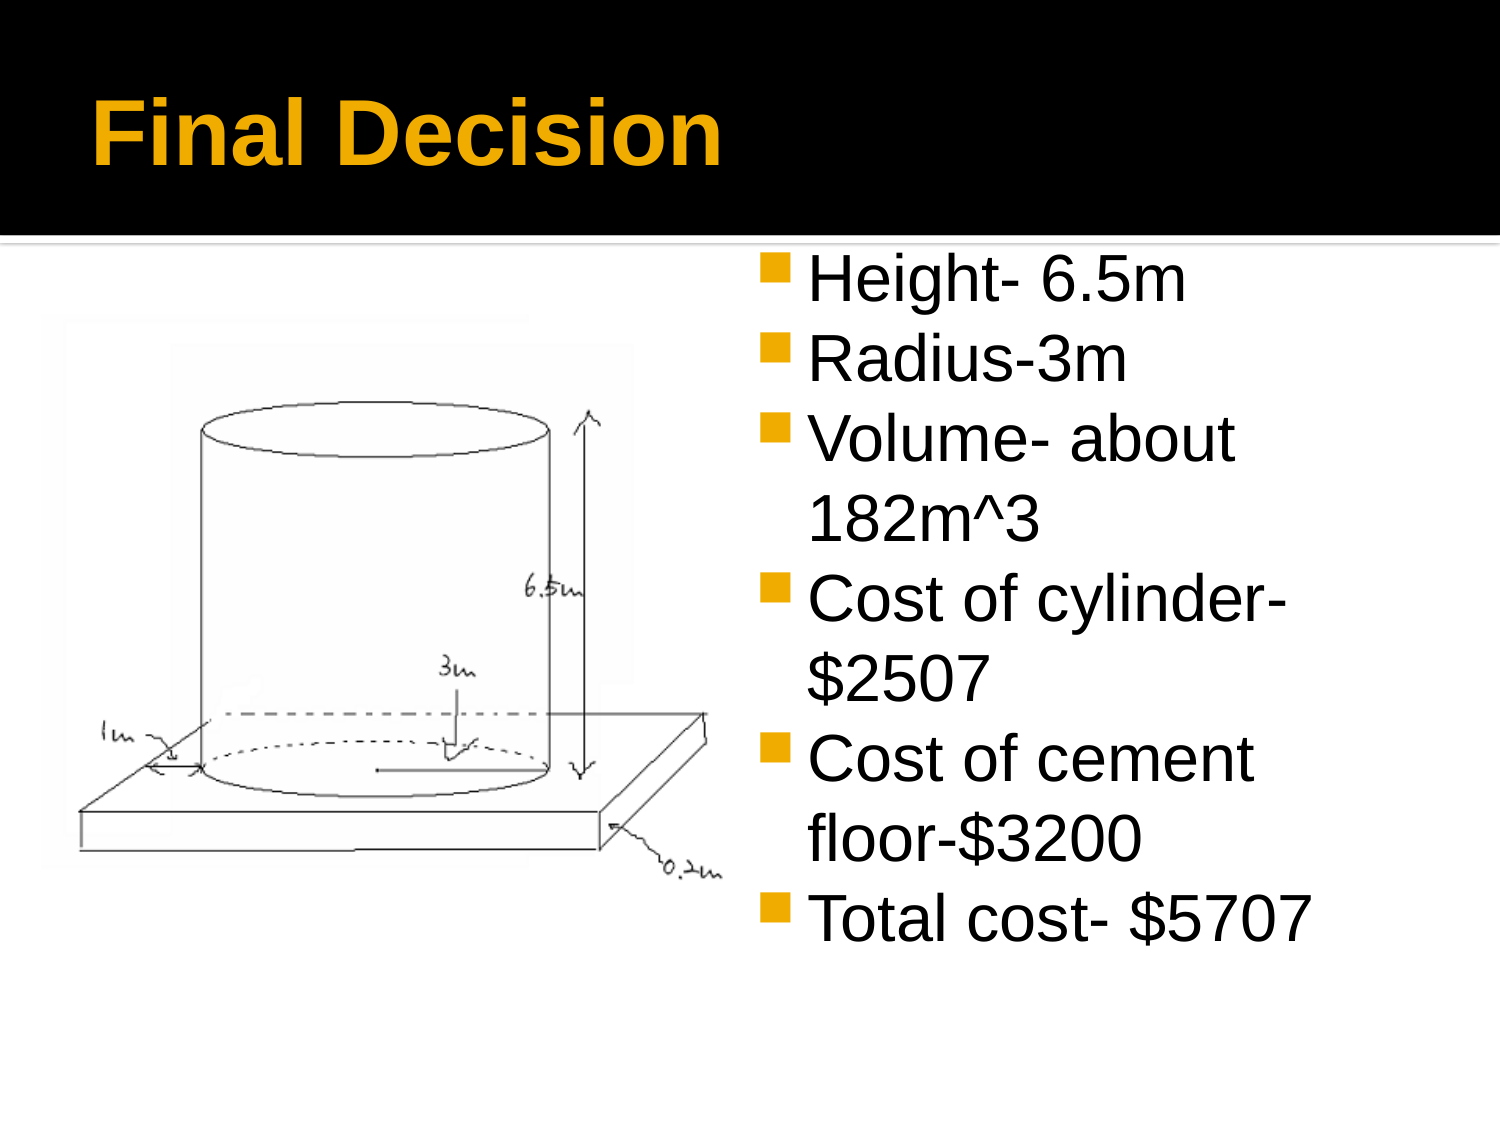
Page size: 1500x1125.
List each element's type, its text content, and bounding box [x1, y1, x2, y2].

list Height- 6.5m Radius-3m Volume- about 182m^3 Cost of cylinder- $2507 Cost of cement floor-$3200 Total cost- $5707 [726, 220, 1425, 1035]
picture [41, 314, 773, 963]
title Final Decision [75, 25, 1425, 231]
